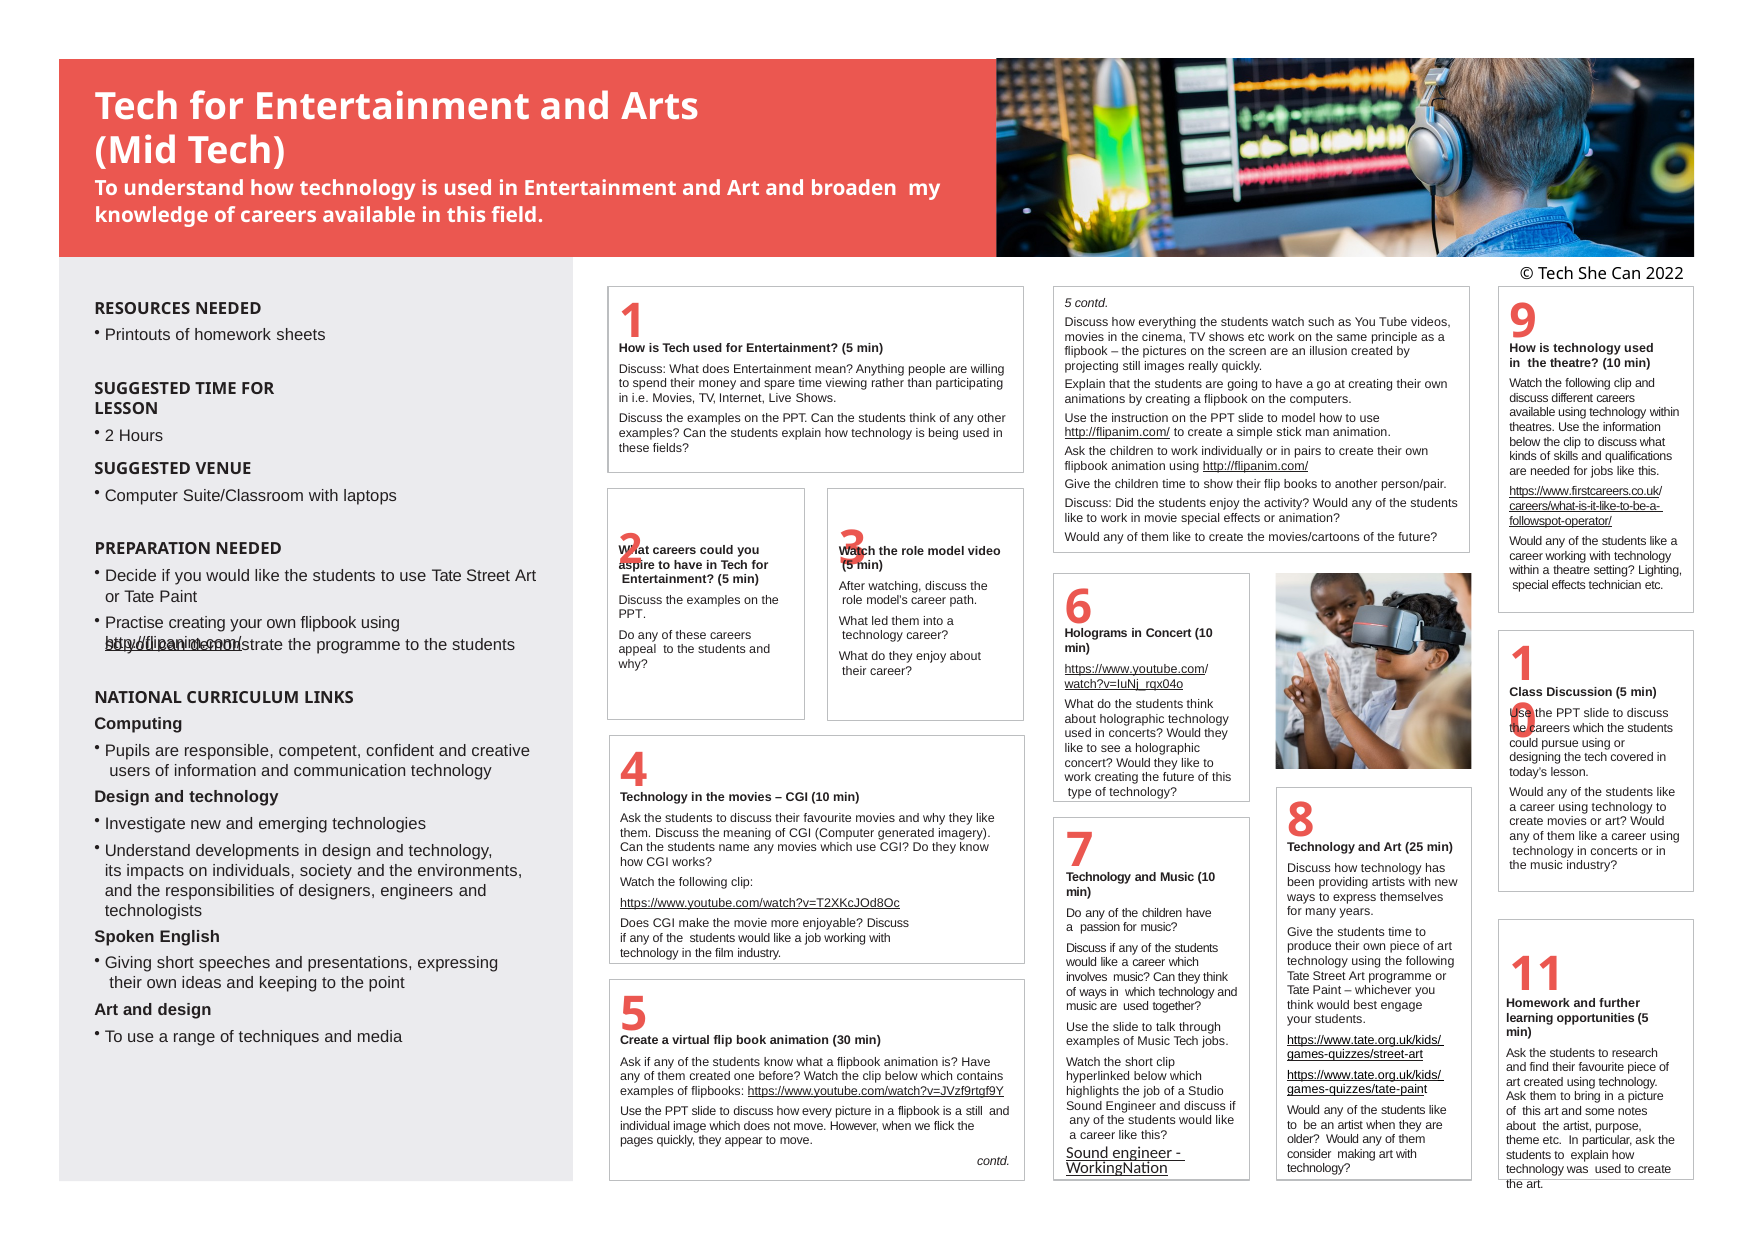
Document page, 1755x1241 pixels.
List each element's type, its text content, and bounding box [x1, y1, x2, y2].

title Tech for Entertainment and Arts (Mid Tech) To understand how technology is used in Entertainment and Art and broaden my knowledge of careers available in this field. [92, 78, 958, 291]
text_box [1498, 630, 1694, 892]
text_box [607, 488, 805, 720]
text_box 6 [1064, 573, 1097, 617]
text_box SUGGESTED TIME FOR LESSON 2 Hours [92, 368, 338, 445]
text_box Watch the role model video (5 min) After watching, discuss the role model’s career path. What led them into a technology career? What do they enjoy about their career? [838, 540, 1003, 678]
text_box 9 [1509, 290, 1541, 337]
text_box How is technology used in the theatre? (10 min) Watch the following clip and discuss different careers available using technology within theatres. Use the information below the clip to discuss what kinds of skills and qualifications are needed for jobs like this. https://www.firstcareers.co.uk/ careers/what-is-it-like-to-be-a- followspot-operator/ Would any of the students like a career working with technology within a theatre setting? Lighting, special effects technician etc. [1509, 337, 1684, 592]
text_box [1053, 286, 1470, 553]
text_box Homework and further learning opportunities (5 min) Ask the students to research and find their favourite piece of art created using technology. Ask them to bring in a picture of this art and some notes about the artist, purpose, theme etc. In particular, ask the students to explain how technology was used to create the art. [1506, 992, 1679, 1191]
text_box 7 [1066, 816, 1093, 861]
text_box Technology and Art (25 min) Discuss how technology has been providing artists with new ways to express themselves for many years. Give the students time to produce their own piece of art technology using the following Tate Street Art programme or Tate Paint – whichever you think would best engage your students. https://www.tate.org.uk/kids/ games-quizzes/street-art https://www.tate.org.uk/kids/ games-quizzes/tate-paint Would any of the students like to be an artist when they are older? Would any of them consider making art with technology? [1287, 831, 1463, 1176]
text_box 11 [1509, 940, 1578, 992]
text_box NATIONAL CURRICULUM LINKS Computing Pupils are responsible, competent, confident and creative users of information and communication technology Design and technology Investigate new and emerging technologies Understand developments in design and technology, its impacts on individuals, society and the environments, and the responsibilities of designers, engineers and technologists Spoken English Giving short speeches and presentations, expressing their own ideas and keeping to the point Art and design To use a range of techniques and media [92, 677, 536, 1046]
text_box RESOURCES NEEDED Printouts of homework sheets [92, 291, 330, 345]
text_box 5 contd. Discuss how everything the students watch such as You Tube videos, movies in the cinema, TV shows etc work on the same principle as a flipbook – the pictures on the screen are an illusion created by projecting still images really quickly. Explain that the students are going to have a go at creating their own animations by creating a flipbook on the computers. Use the instruction on the PPT slide to model how to use http://flipanim.com/ to create a simple stick man animation. Ask the children to work individually or in pairs to create their own flipbook animation using http://flipanim.com/ Give the children time to show their flip books to another person/pair. Discuss: Did the students enjoy the activity? Would any of the students like to work in movie special effects or animation? Would any of them like to create the movies/cartoons of the future? [1064, 287, 1470, 544]
text_box 4 [620, 736, 655, 781]
text_box 2 3 [618, 490, 870, 579]
text_box Holograms in Concert (10 min) https://www.youtube.com/ watch?v=IuNj_rqx04o What do the students think about holographic technology used in concerts? Would they like to see a holographic concert? Would they like to work creating the future of this type of technology? [1064, 617, 1241, 799]
text_box [1275, 573, 1472, 769]
text_box PREPARATION NEEDED Decide if you would like the students to use Tate Street Art or Tate Paint Practise creating your own flipbook using http://flipanim.com/ [92, 529, 557, 653]
text_box [1498, 919, 1694, 1180]
text_box © Tech She Can 2022 [1430, 255, 1717, 290]
text_box How is Tech used for Entertainment? (5 min) Discuss: What does Entertainment mean? Anything people are willing to spend their money and spare time viewing rather than participating in i.e. Movies, TV, Internet, Live Shows. Discuss the examples on the PPT. Can the students think of any other examples? Can the students explain how technology is being used in these fields? [618, 332, 1011, 455]
text_box Class Discussion (5 min) Use the PPT slide to discuss the careers which the students could pursue using or designing the tech covered in today’s lesson. Would any of the students like a career using technology to create movies or art? Would any of them like a career using technology in concerts or in the music industry? [1509, 676, 1682, 873]
text_box 1 [618, 291, 638, 332]
text_box [607, 286, 1024, 473]
text_box Technology in the movies – CGI (10 min) Ask the students to discuss their favourite movies and why they like them. Discuss the meaning of CGI (Computer generated imagery). Can the students name any movies which use CGI? Do they know how CGI works? Watch the following clip: https://www.youtube.com/watch?v=T2XKcJOd8Oc Does CGI make the movie more enjoyable? Discuss if any of the students would like a job working with technology in the film industry. [620, 781, 1001, 960]
text_box 8 [1287, 786, 1321, 831]
text_box [827, 488, 1024, 721]
text_box [1276, 787, 1472, 1180]
text_box [1053, 573, 1250, 802]
text_box so you can demonstrate the programme to the students [102, 631, 523, 654]
text_box 5 [620, 980, 653, 1024]
text_box SUGGESTED VENUE Computer Suite/Classroom with laptops [92, 449, 406, 505]
text_box Create a virtual flip book animation (30 min) Ask if any of the students know what a flipbook animation is? Have any of them created one before? Watch the clip below which contains examples of flipbooks: https://www.youtube.com/watch?v=JVzf9rtgf9Y Use the PPT slide to discuss how every picture in a flipbook is a still and individual image which does not move. However, when we flick the pages quickly, they appear to move. contd. [620, 1024, 1012, 1168]
text_box [996, 58, 1695, 257]
text_box 10 [1509, 630, 1560, 676]
text_box What careers could you aspire to have in Tech for Entertainment? (5 min) Discuss the examples on the PPT. Do any of these careers appeal to the students and why? [618, 579, 795, 671]
text_box [1053, 817, 1250, 1180]
text_box [609, 979, 1025, 1181]
text_box Technology and Music (10 min) Do any of the children have a passion for music? Discuss if any of the students would like a career which involves music? Can they think of ways in which technology and music are used together? Use the slide to talk through examples of Music Tech jobs. Watch the short clip hyperlinked below which highlights the job of a Studio Sound Engineer and discuss if any of the students would like a career like this? Sound engineer - WorkingNation [1066, 861, 1241, 1177]
